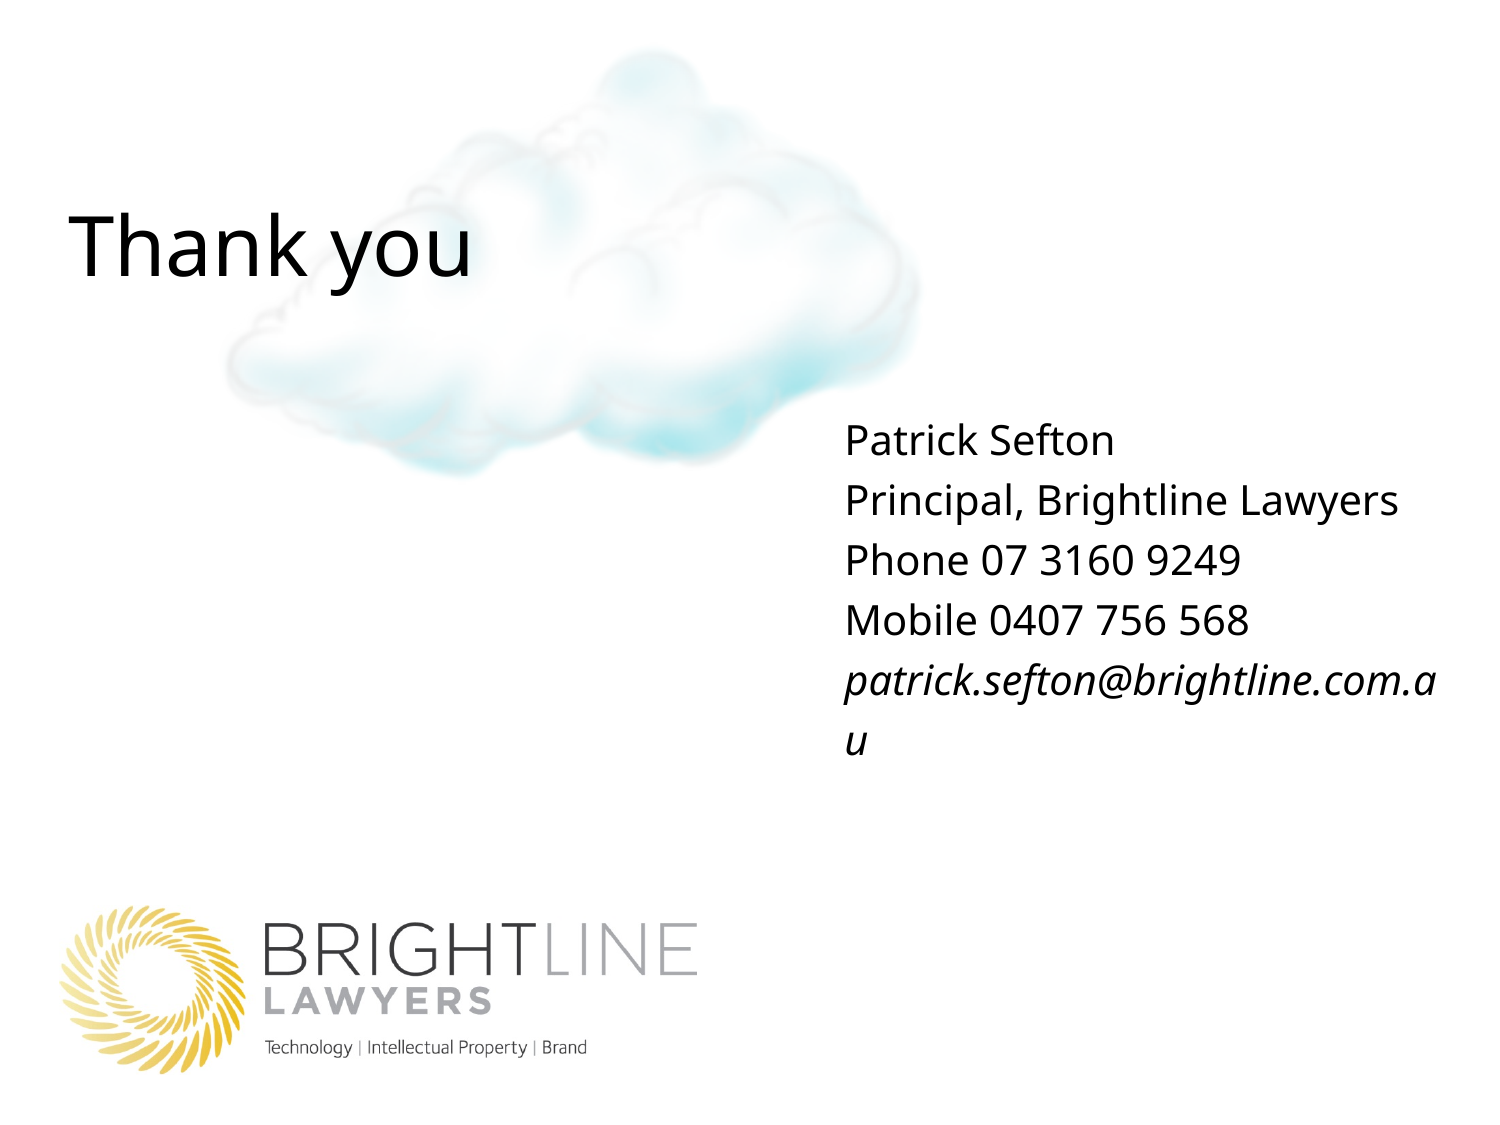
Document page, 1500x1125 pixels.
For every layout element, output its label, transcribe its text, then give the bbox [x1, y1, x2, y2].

picture [58, 904, 698, 1075]
picture [218, 42, 927, 486]
text_box Patrick Sefton Principal, Brightline Lawyers Phone 07 3160 9249 Mobile 0407 756 568 patrick.sefton@brightline.com.au [773, 442, 1471, 726]
title Thank you [0, 48, 213, 439]
